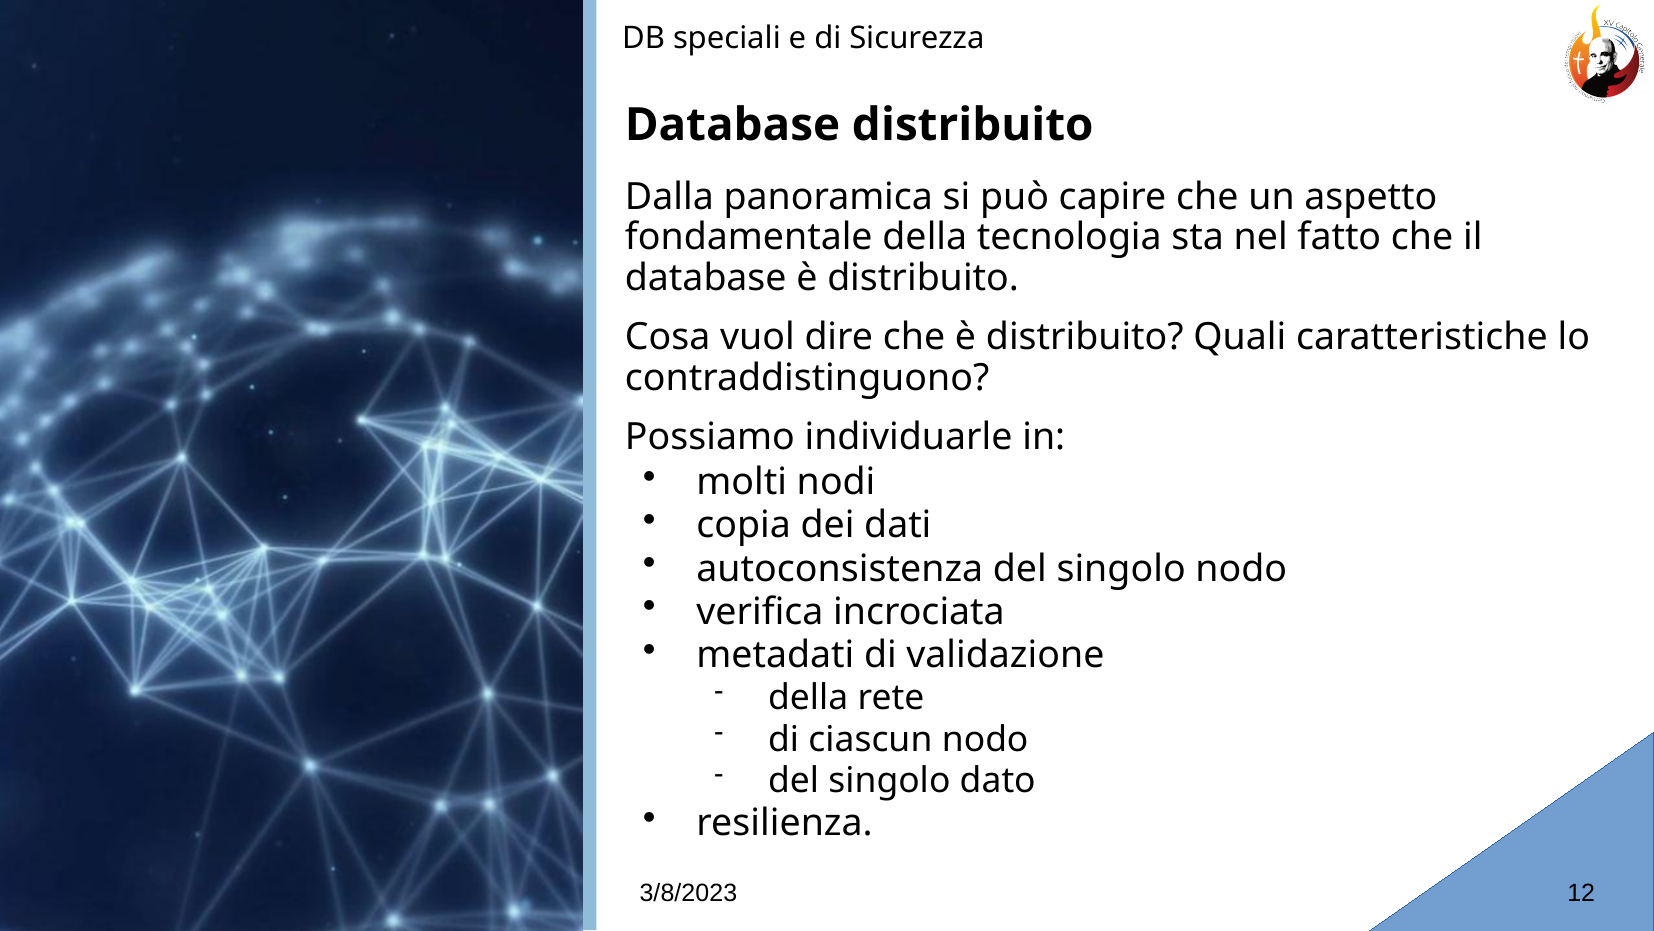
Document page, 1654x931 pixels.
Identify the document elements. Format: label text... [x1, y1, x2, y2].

picture [0, 0, 583, 931]
list Dalla panoramica si può capire che un aspetto fondamentale della tecnologia sta nel fatto che il database è distribuito. Cosa vuol dire che è distribuito? Quali caratteristiche lo contraddistinguono? Possiamo individuarle in: molti nodi copia dei dati autoconsistenza del singolo nodo verifica incrociata metadati di validazione della rete di ciascun nodo del singolo dato resilienza. [624, 207, 1621, 851]
picture [1563, 4, 1646, 103]
text_box Database distribuito [624, 94, 1621, 207]
text_box DB speciali e di Sicurezza [607, 9, 1340, 63]
